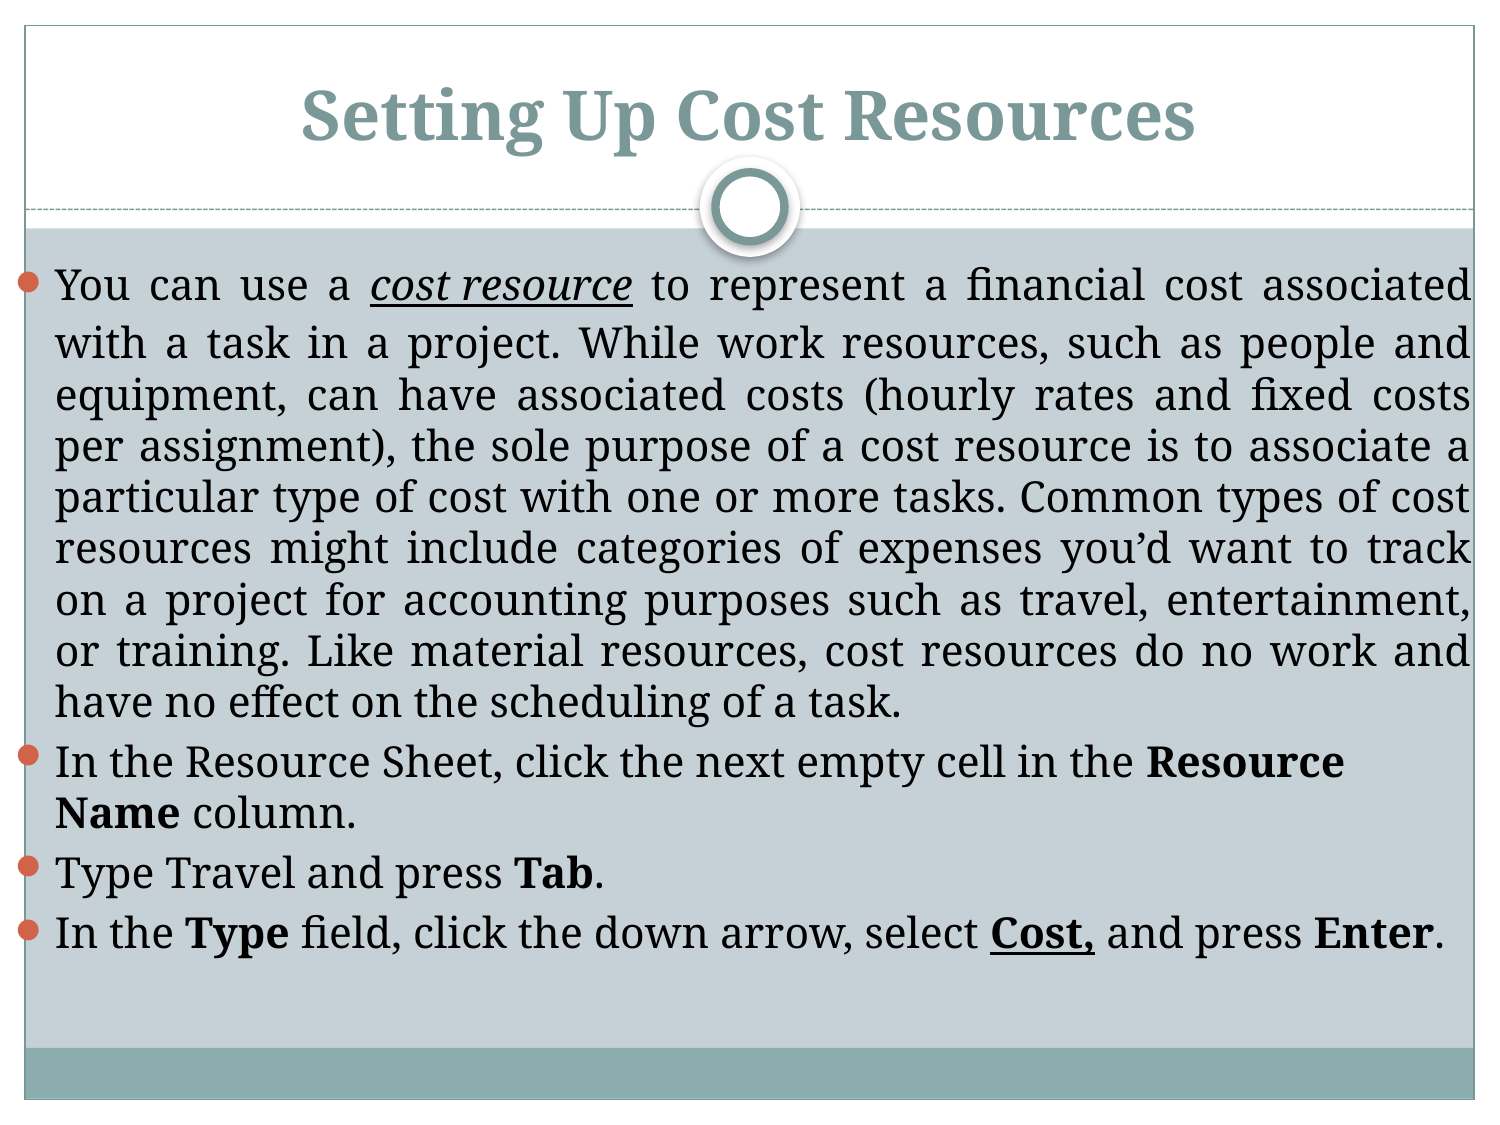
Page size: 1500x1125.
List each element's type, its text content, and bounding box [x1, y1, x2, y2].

title Setting Up Cost Resources [49, 37, 1450, 162]
list You can use a cost resource to represent a financial cost associated with a task in a project. While work resources, such as people and equipment, can have associated costs (hourly rates and fixed costs per assignment), the sole purpose of a cost resource is to associate a particular type of cost with one or more tasks. Common types of cost resources might include categories of expenses you’d want to track on a project for accounting purposes such as travel, entertainment, or training. Like material resources, cost resources do no work and have no effect on the scheduling of a task. In the Resource Sheet, click the next empty cell in the Resource Name column. Type Travel and press Tab. In the Type field, click the down arrow, select Cost, and press Enter. [0, 250, 1488, 1050]
